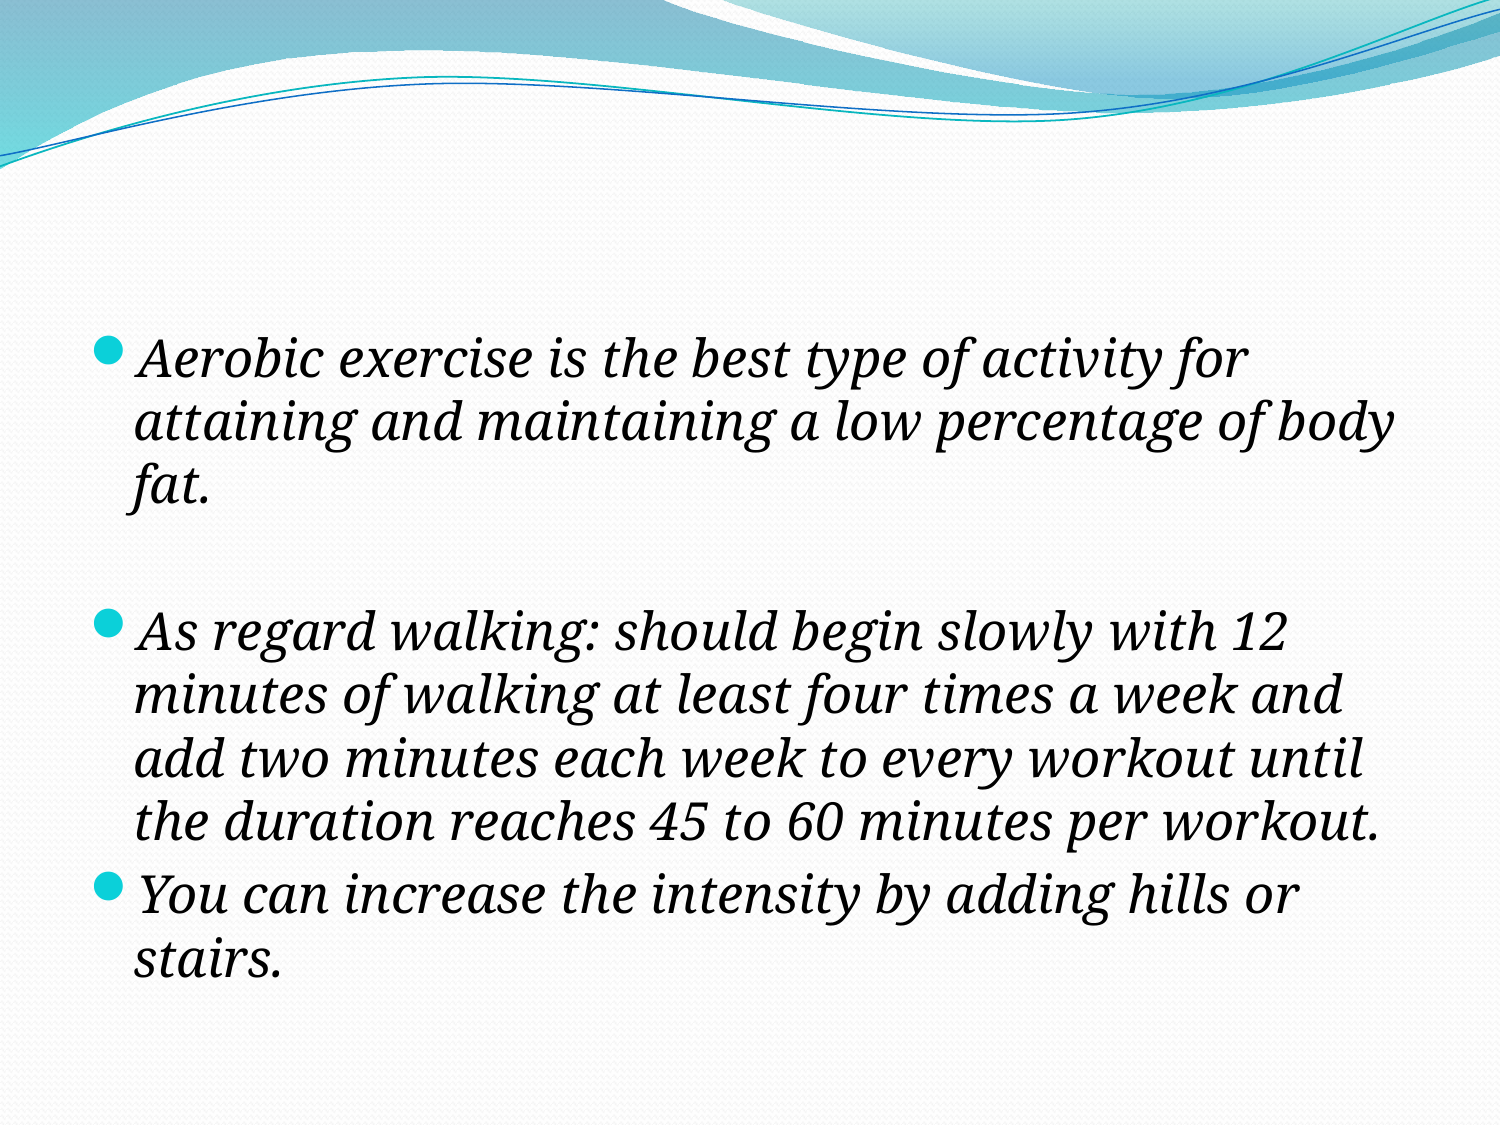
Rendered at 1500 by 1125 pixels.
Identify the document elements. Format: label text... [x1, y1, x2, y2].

list Aerobic exercise is the best type of activity for attaining and maintaining a low percentage of body fat. As regard walking: should begin slowly with 12 minutes of walking at least four times a week and add two minutes each week to every workout until the duration reaches 45 to 60 minutes per workout. You can increase the intensity by adding hills or stairs. [75, 317, 1425, 1038]
